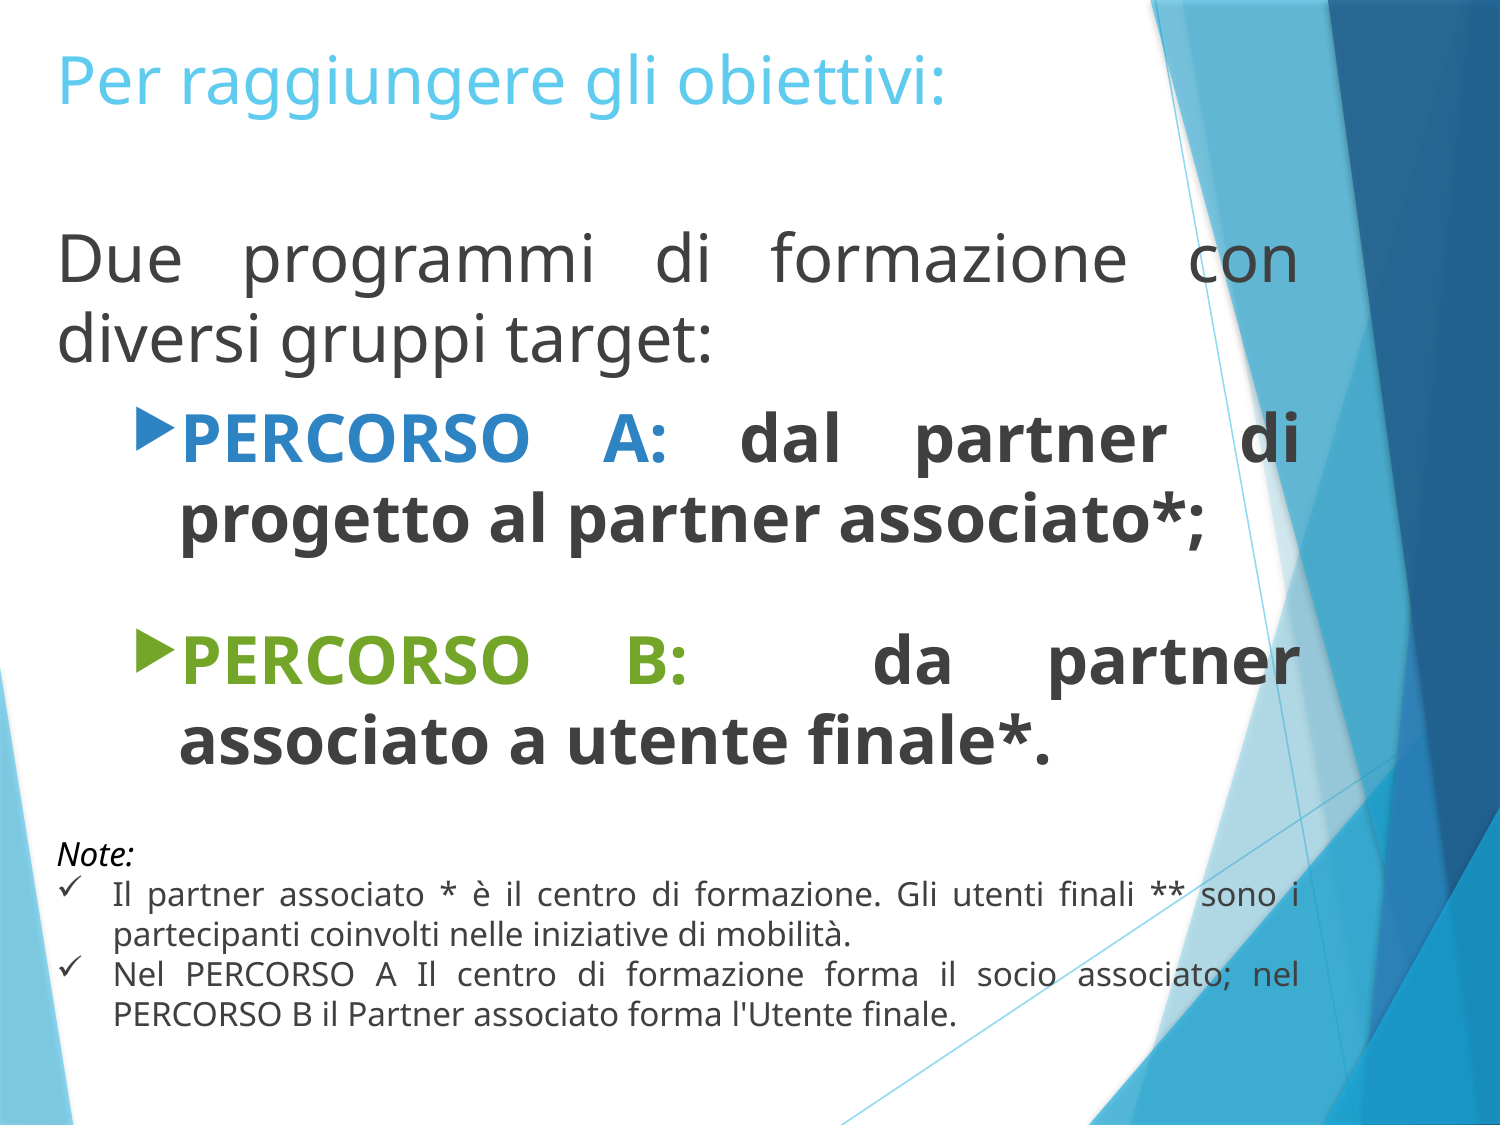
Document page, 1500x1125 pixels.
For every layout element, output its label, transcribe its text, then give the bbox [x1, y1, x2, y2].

text_box Per raggiungere gli obiettivi: [41, 30, 1117, 114]
text_box Due programmi di formazione con diversi gruppi target: PERCORSO A: dal partner di progetto al partner associato*; PERCORSO B: da partner associato a utente finale*. Note: Il partner associato * è il centro di formazione. Gli utenti finali ** sono i partecipanti coinvolti nelle iniziative di mobilità. Nel PERCORSO A Il centro di formazione forma il socio associato; nel PERCORSO B il Partner associato forma l'Utente finale. [41, 208, 1317, 1083]
